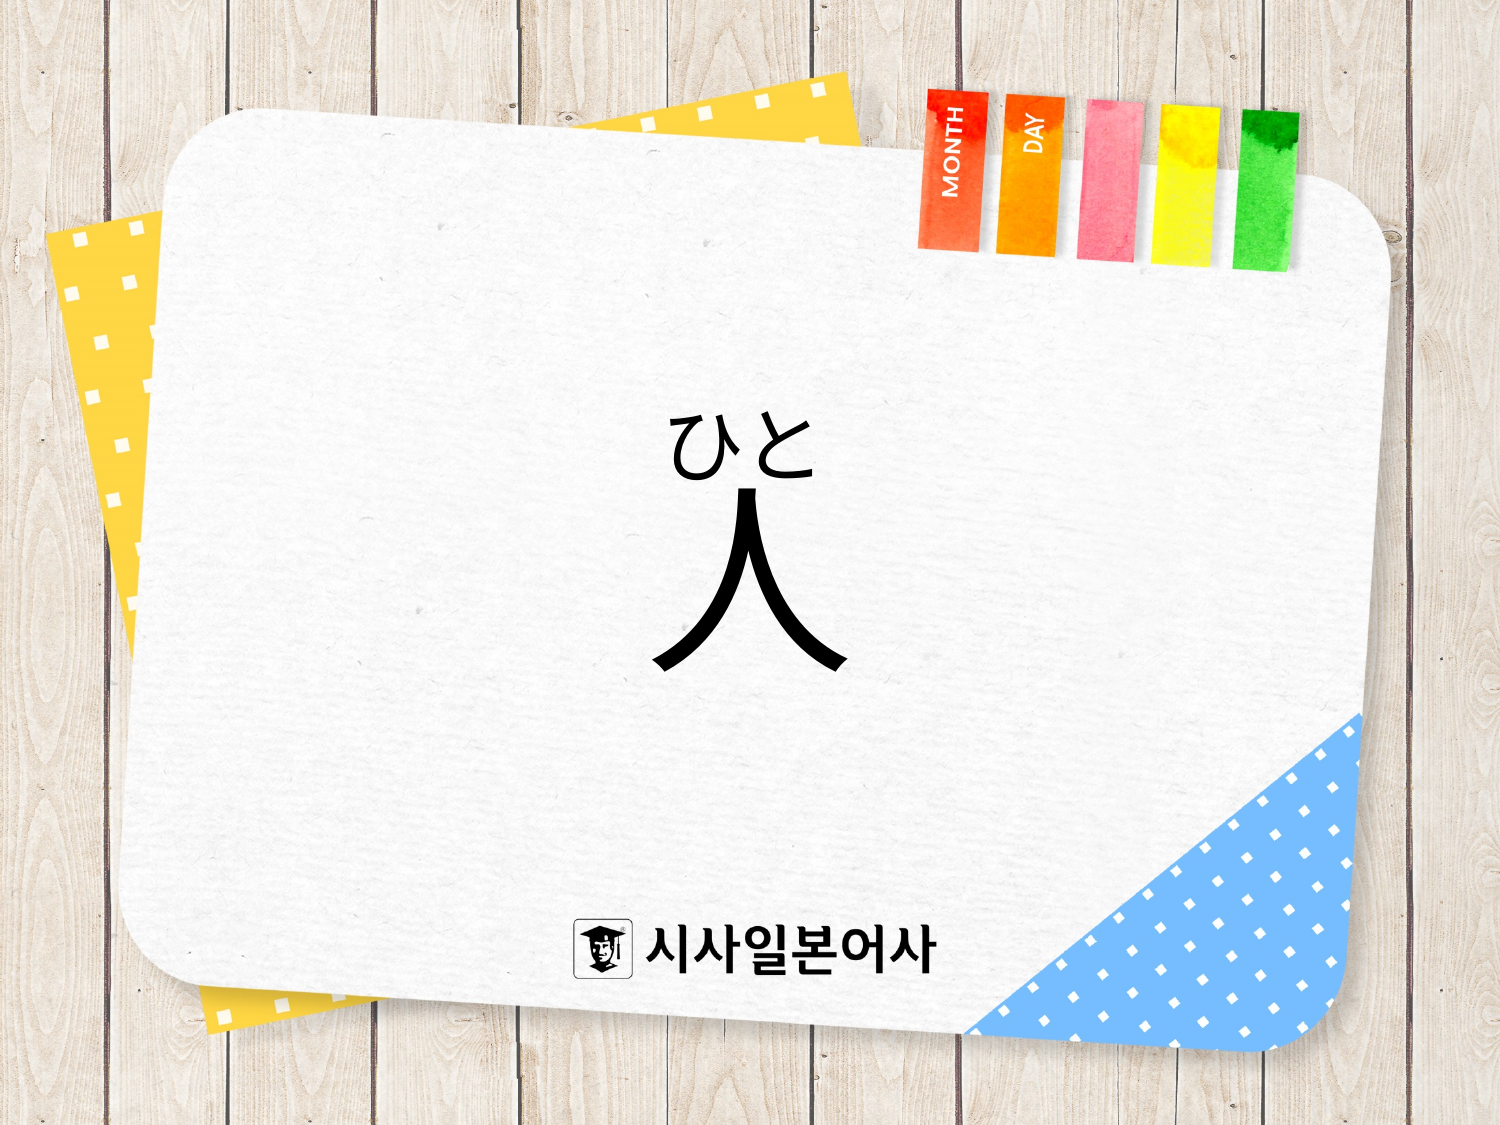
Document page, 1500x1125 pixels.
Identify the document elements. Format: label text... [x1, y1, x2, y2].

text_box ひと [646, 385, 841, 501]
title 人 [75, 338, 1425, 811]
picture [0, 0, 1500, 1125]
